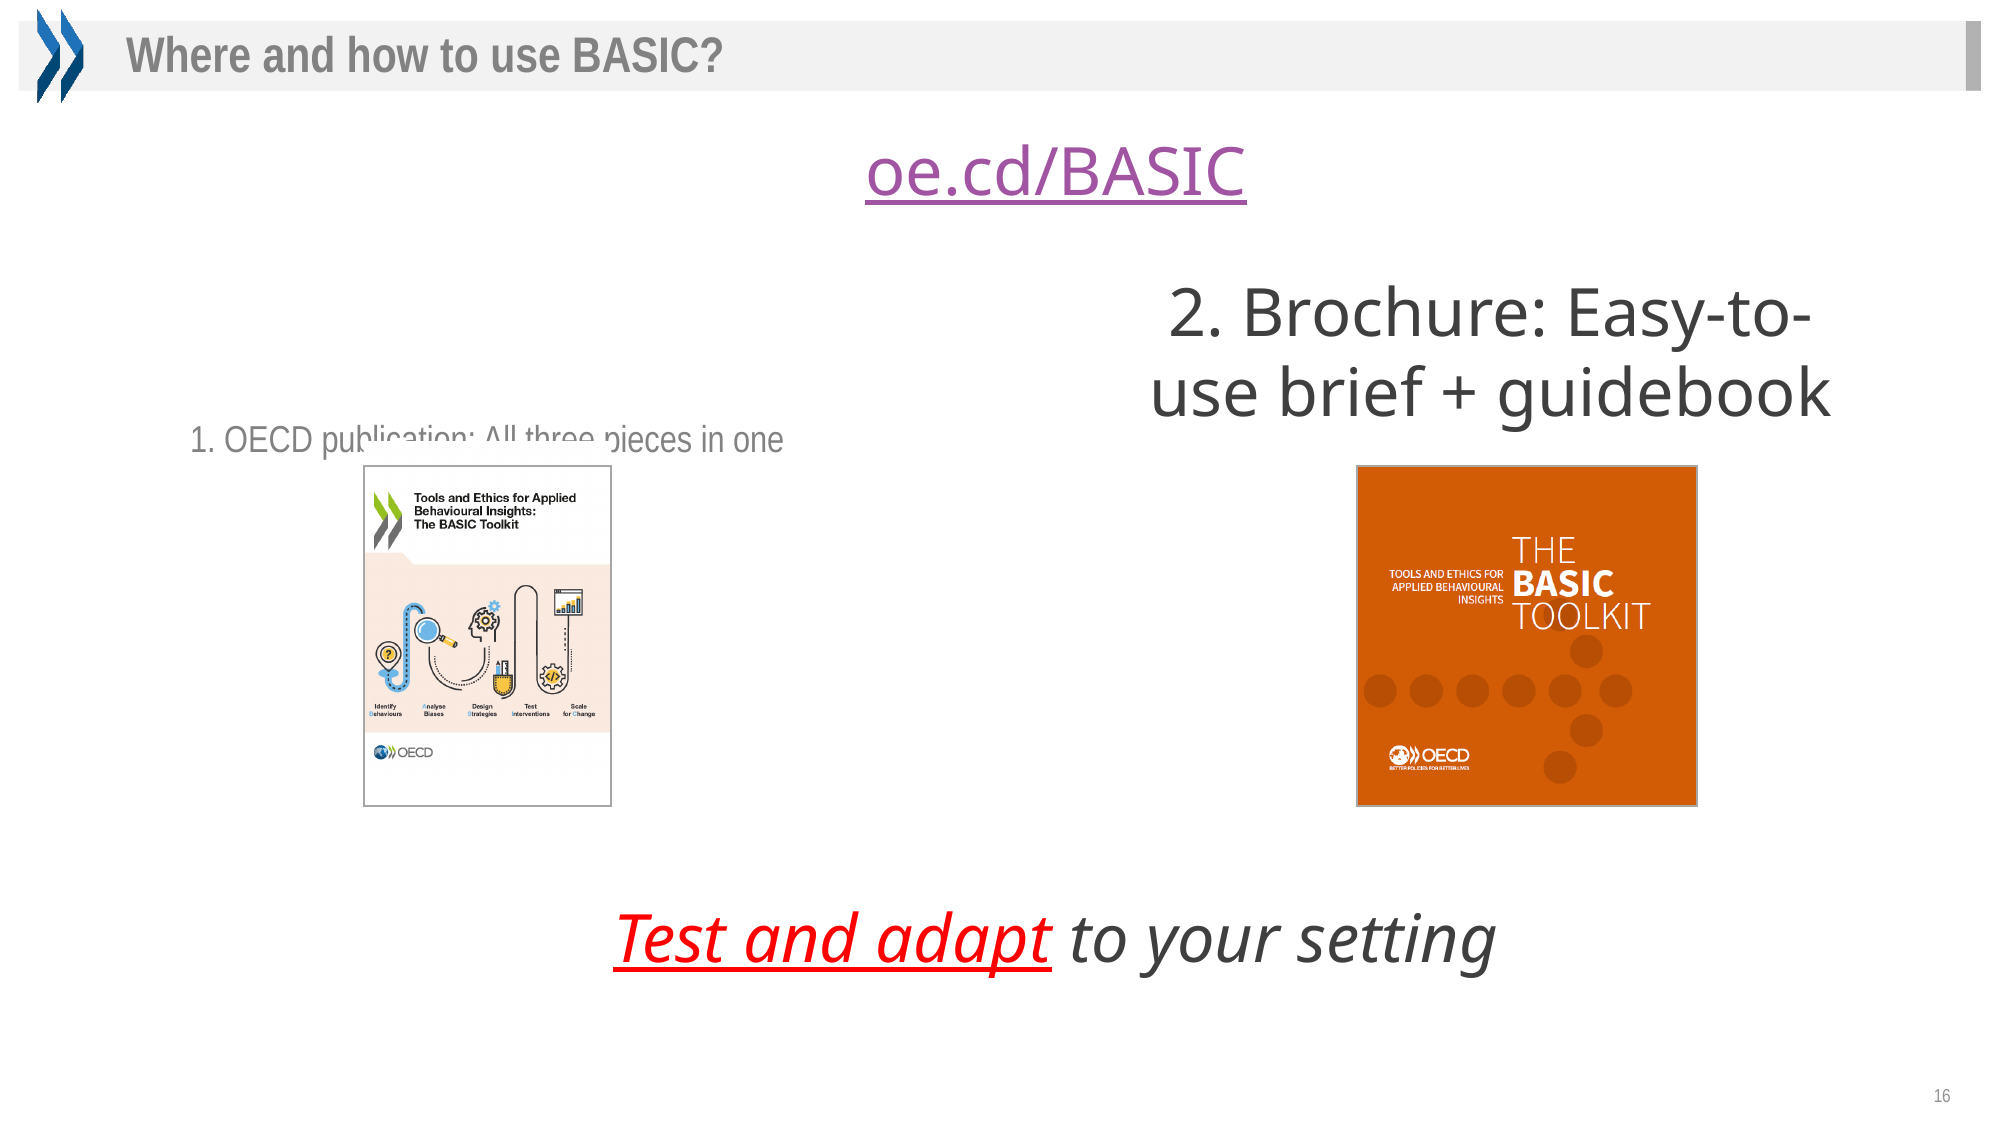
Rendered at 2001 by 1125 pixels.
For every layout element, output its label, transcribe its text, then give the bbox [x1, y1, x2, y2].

picture [26, 5, 90, 107]
list 1. OECD publication: All three pieces in one [111, 264, 864, 739]
text_box oe.cd/BASIC [826, 120, 1286, 307]
text_box [363, 781, 612, 807]
list Where and how to use BASIC? [111, 22, 1967, 91]
picture [363, 441, 612, 781]
text_box Test and adapt to your setting [598, 888, 1514, 1063]
text_box 2. Brochure: Easy-to-use brief + guidebook [1114, 264, 1868, 863]
slide_number 16 [1515, 1065, 1966, 1125]
picture [1356, 466, 1698, 806]
